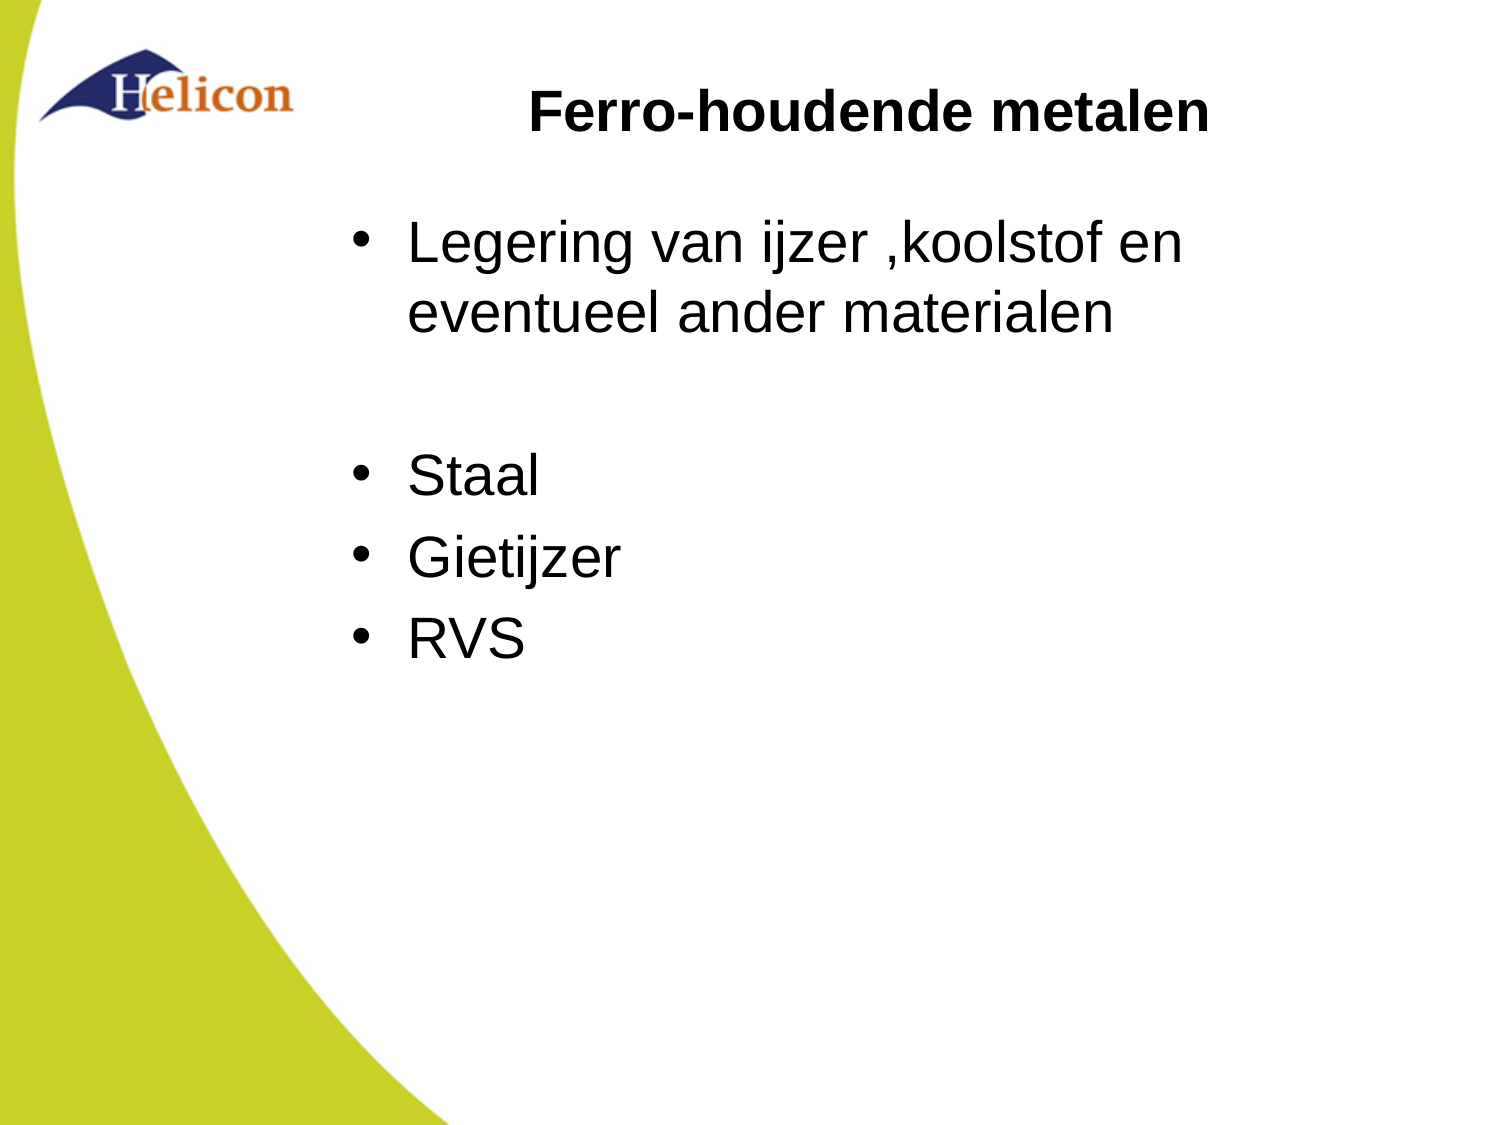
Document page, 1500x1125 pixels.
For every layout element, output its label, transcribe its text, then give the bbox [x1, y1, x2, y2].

picture [0, 0, 1500, 1125]
title Ferro-houdende metalen [324, 54, 1415, 161]
list Legering van ijzer ,koolstof en eventueel ander materialen Staal Gietijzer RVS [336, 196, 1425, 1005]
